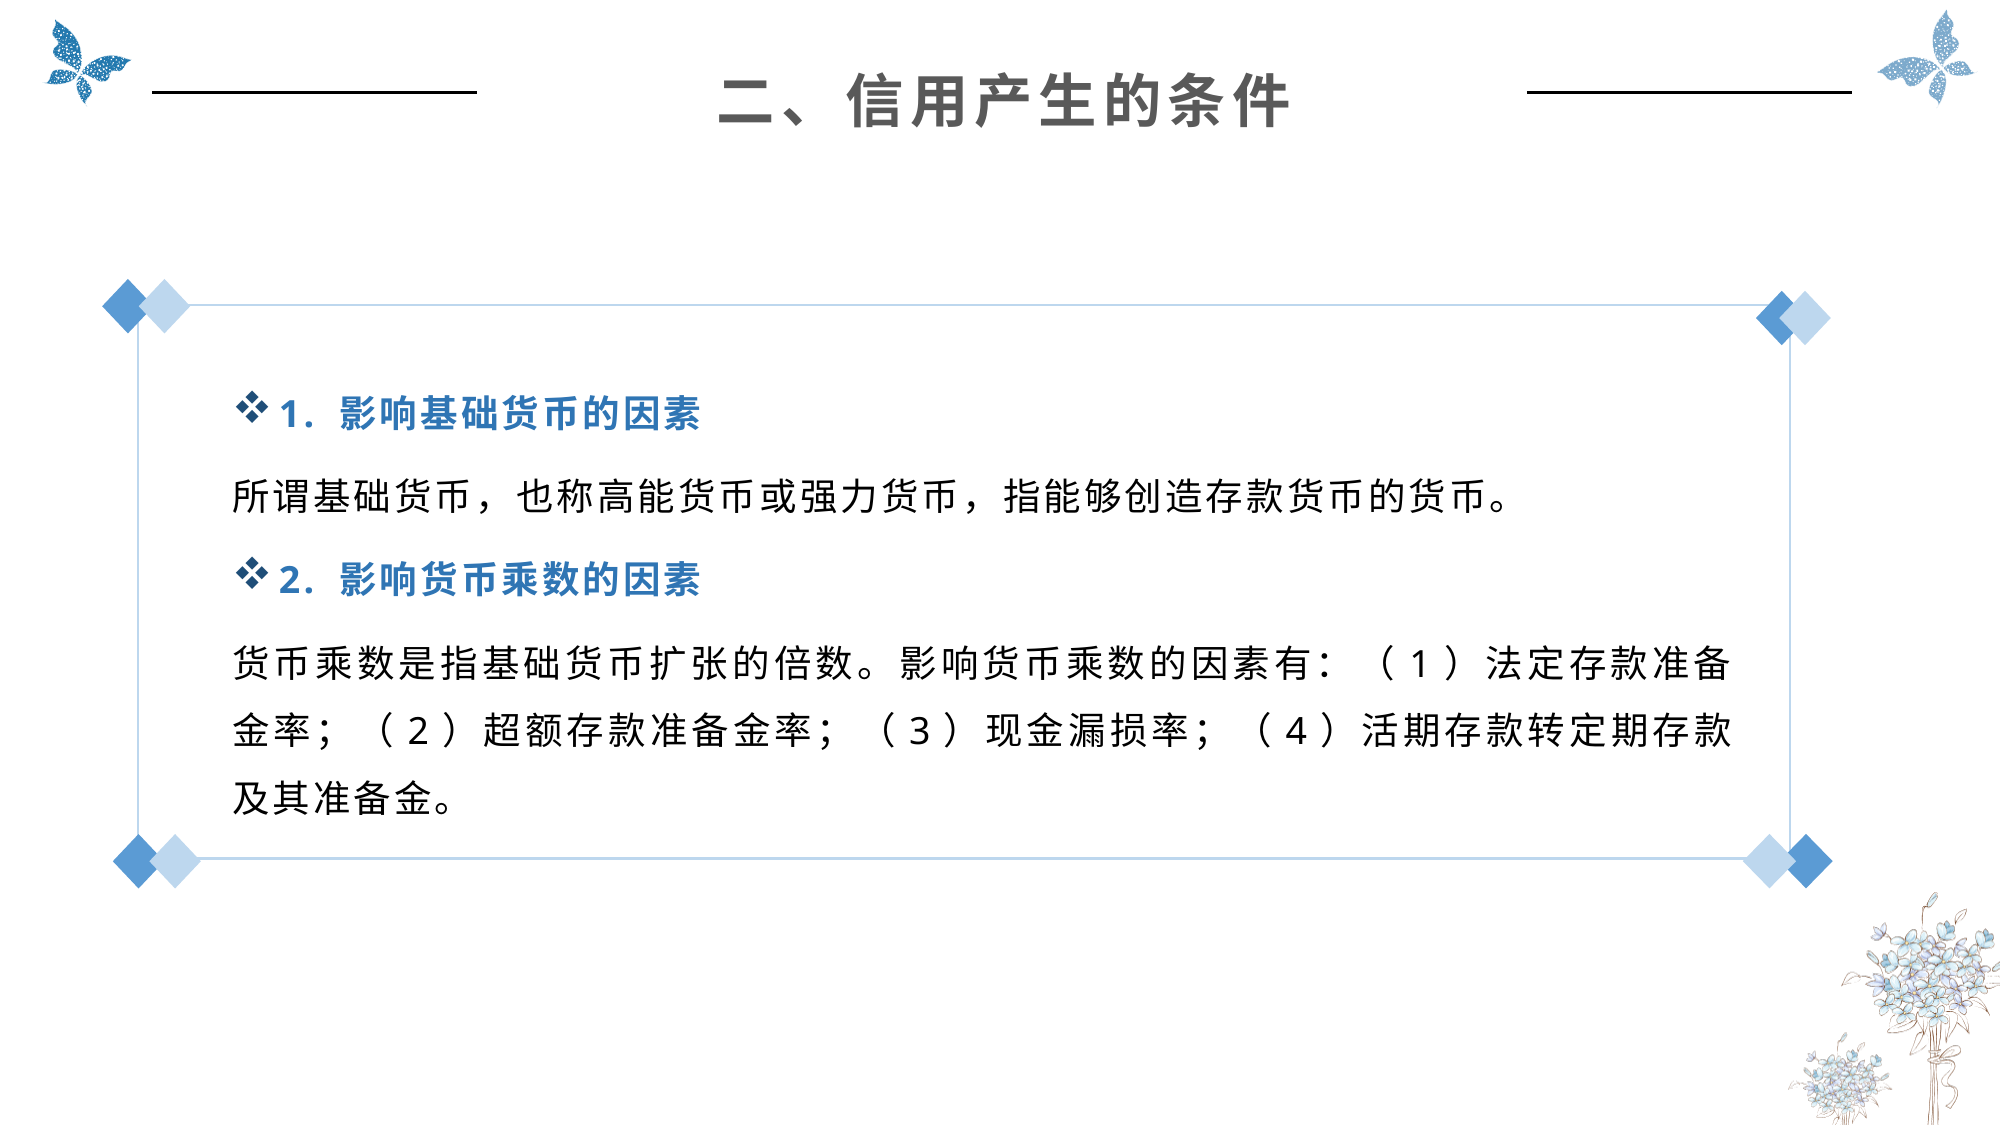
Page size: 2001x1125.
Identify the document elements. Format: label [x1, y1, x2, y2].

text_box [102, 278, 1833, 889]
picture [1788, 892, 2000, 1125]
text_box [151, 55, 1852, 142]
